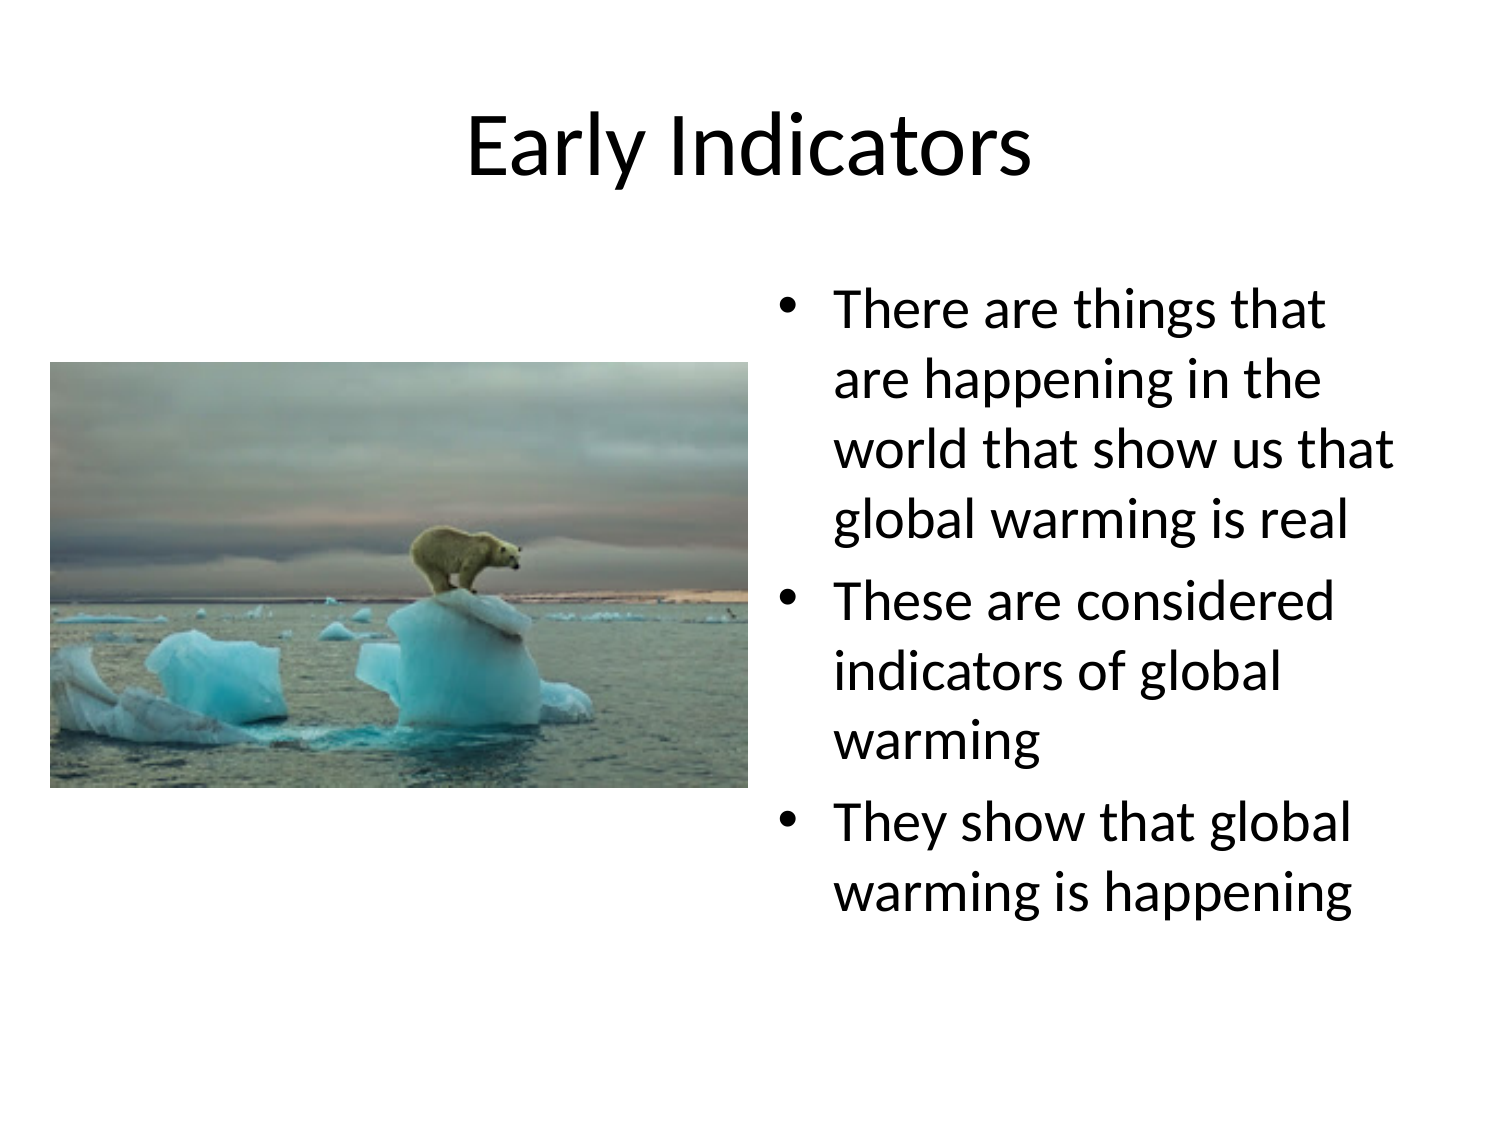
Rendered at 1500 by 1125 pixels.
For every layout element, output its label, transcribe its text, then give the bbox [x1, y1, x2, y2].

picture [49, 362, 748, 788]
title Early Indicators [75, 45, 1425, 233]
list There are things that are happening in the world that show us that global warming is real These are considered indicators of global warming They show that global warming is happening [762, 262, 1425, 1005]
